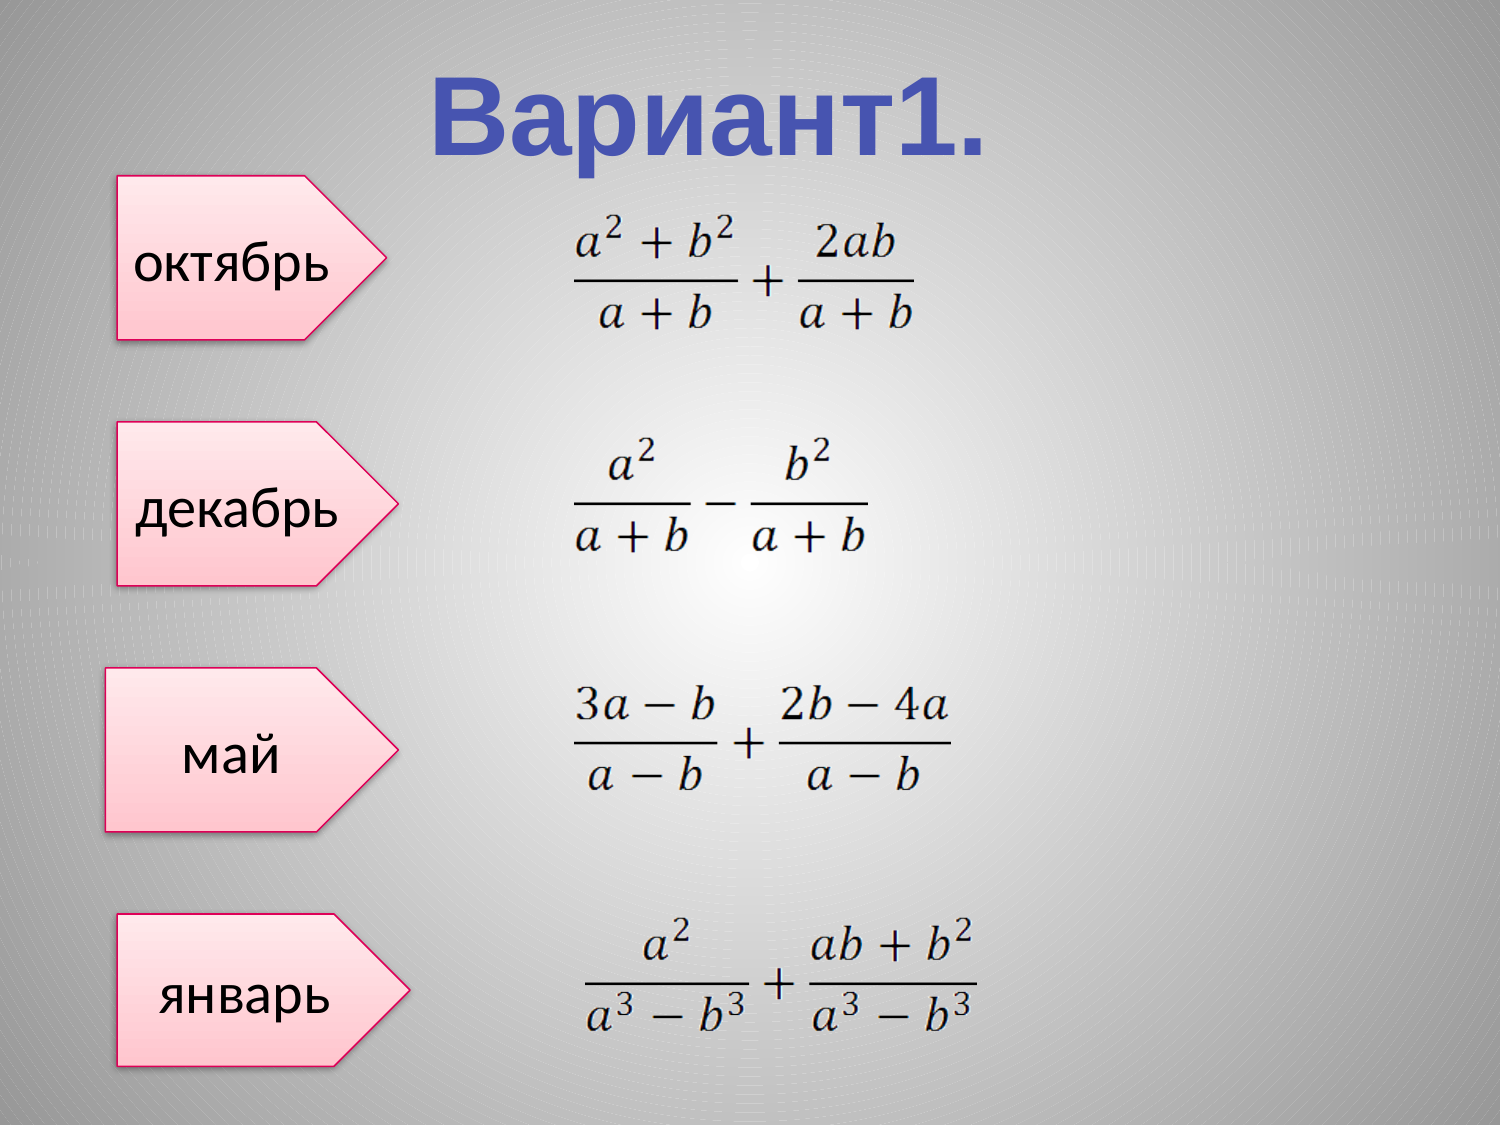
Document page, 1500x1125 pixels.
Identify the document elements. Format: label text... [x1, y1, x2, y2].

picture [573, 433, 869, 564]
picture [573, 210, 914, 341]
picture [585, 913, 977, 1044]
text_box октябрь [116, 174, 388, 341]
text_box Вариант1. [413, 35, 1004, 185]
text_box декабрь [116, 421, 399, 587]
text_box январь [116, 913, 411, 1068]
text_box май [104, 667, 399, 833]
picture [573, 679, 951, 804]
